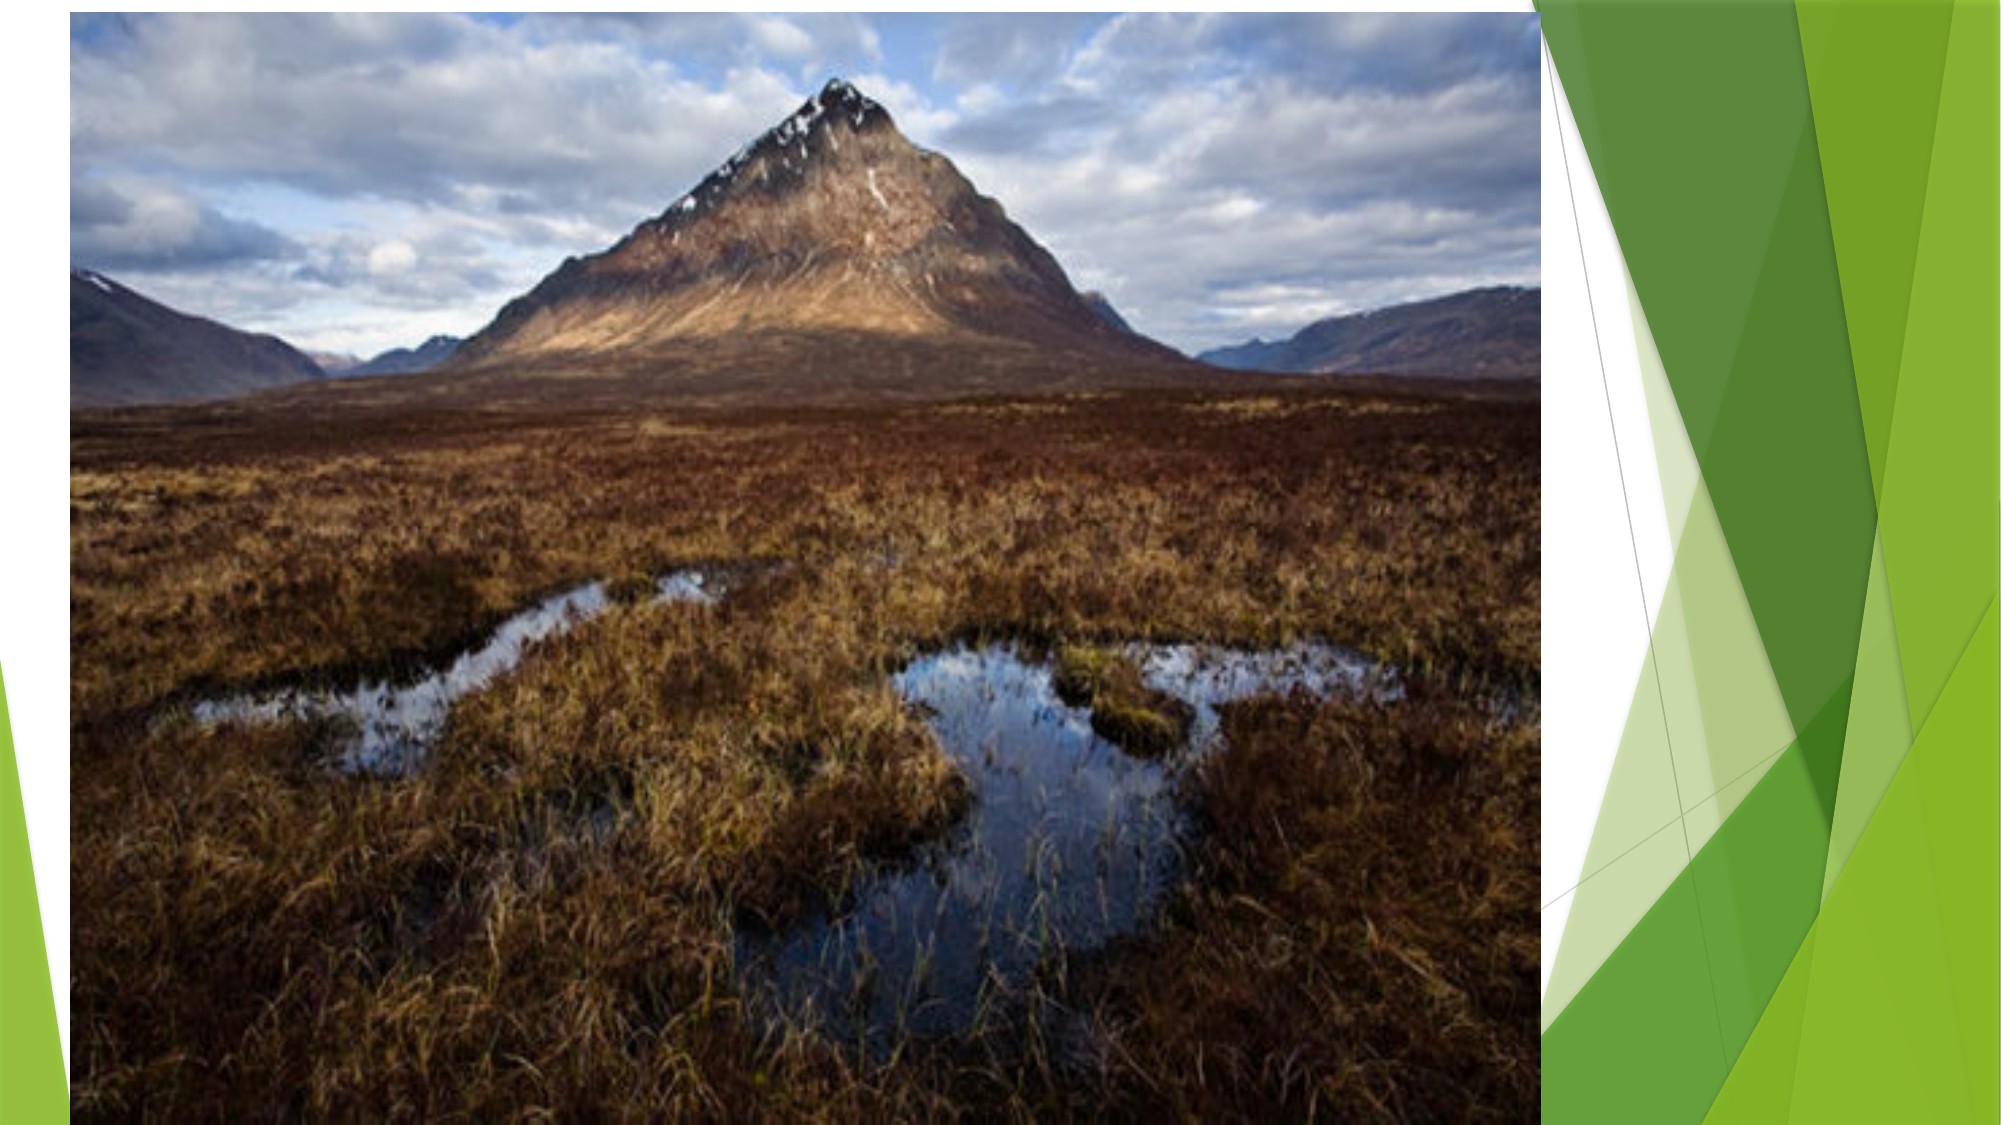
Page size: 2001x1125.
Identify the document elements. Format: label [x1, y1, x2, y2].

list [69, 11, 1542, 1125]
